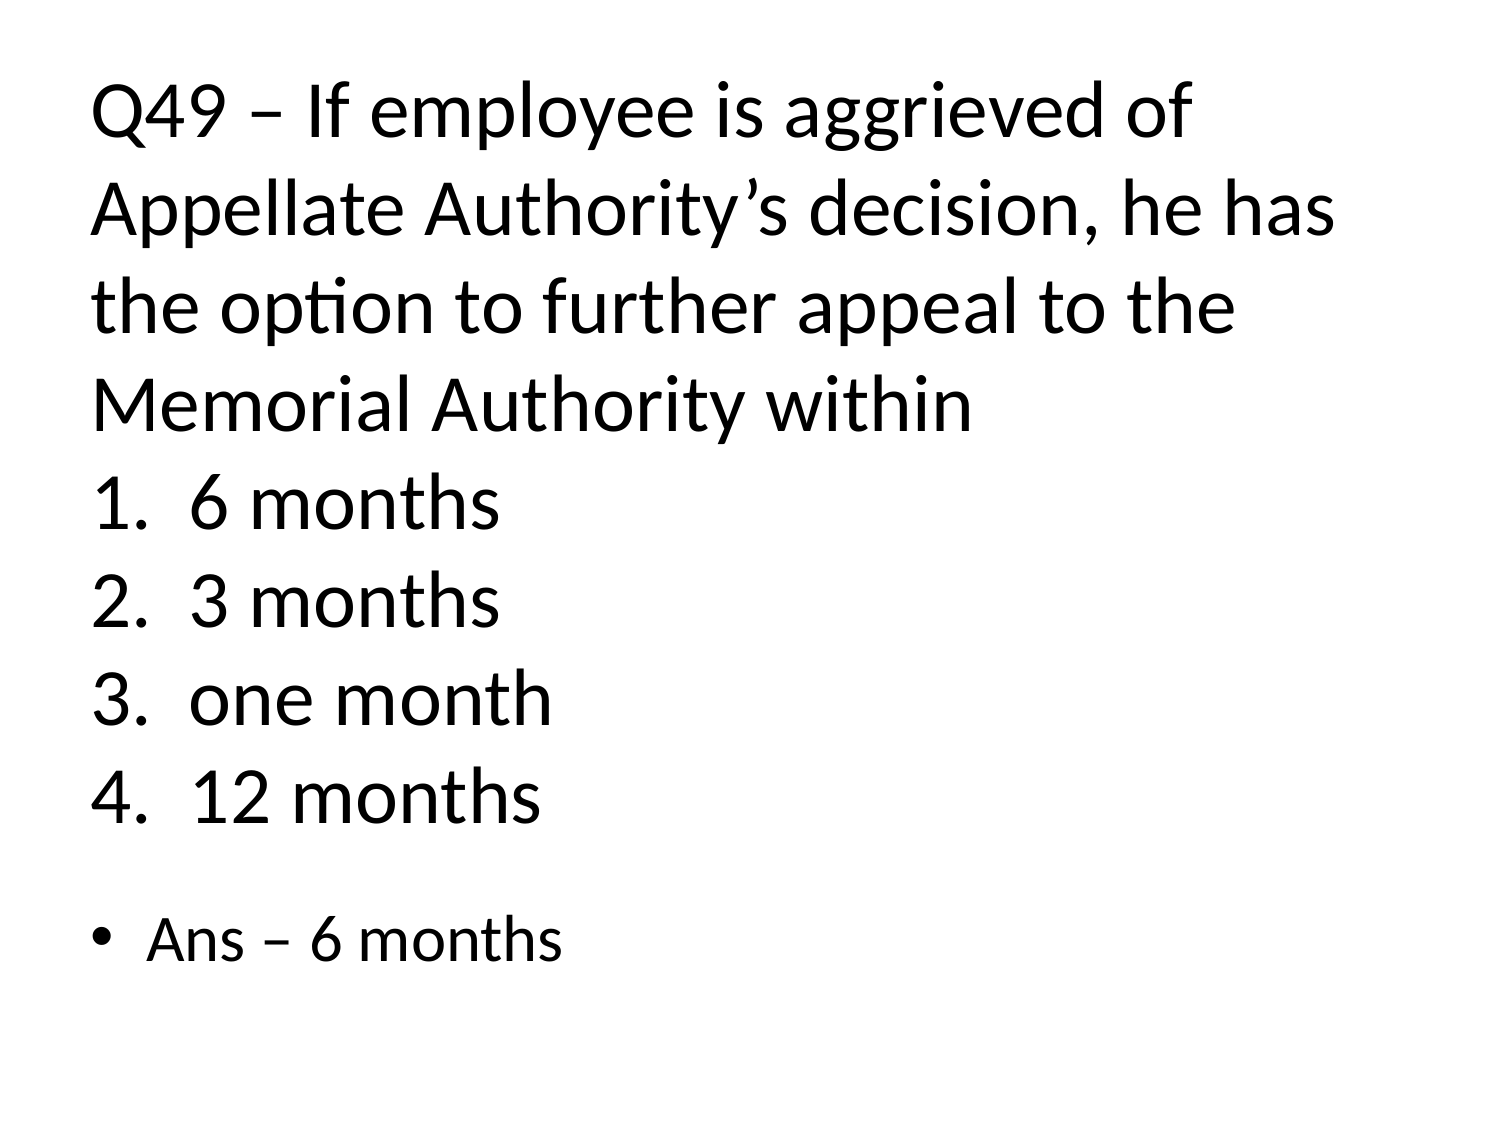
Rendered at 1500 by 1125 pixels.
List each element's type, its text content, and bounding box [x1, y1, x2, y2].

title Q49 – If employee is aggrieved of Appellate Authority’s decision, he has the option to further appeal to the Memorial Authority within 1. 6 months 2. 3 months 3. one month 4. 12 months [75, 45, 1425, 850]
list Ans – 6 months [75, 887, 1425, 1005]
